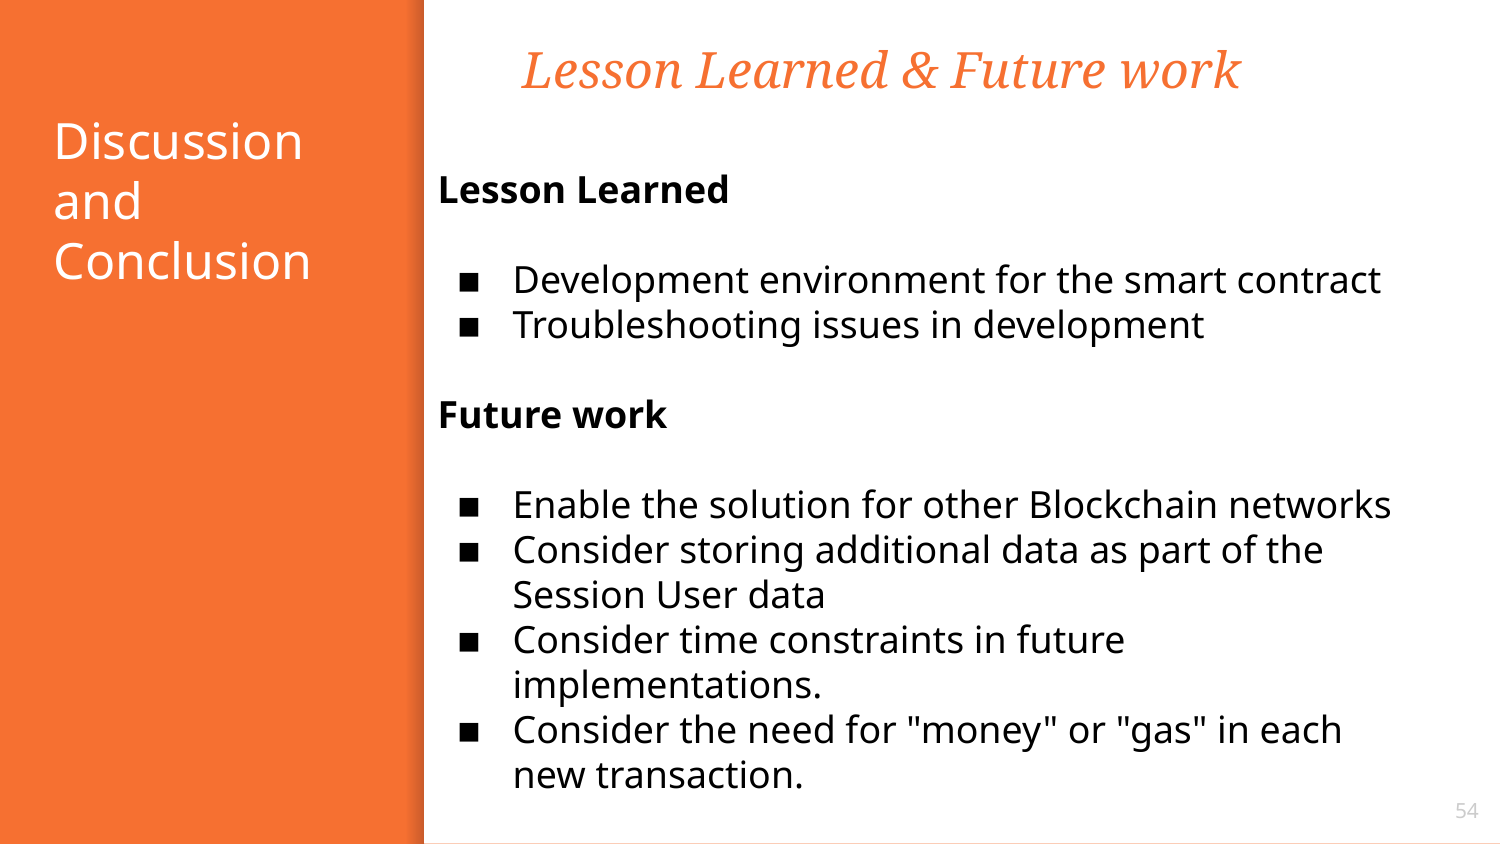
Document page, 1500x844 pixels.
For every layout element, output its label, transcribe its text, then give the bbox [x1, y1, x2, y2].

title Discussion and Conclusion [38, 94, 375, 748]
list Lesson Learned & Future work [506, 15, 1425, 150]
list Lesson Learned Development environment for the smart contract Troubleshooting issues in development Future work Enable the solution for other Blockchain networks Consider storing additional data as part of the Session User data Consider time constraints in future implementations. Consider the need for "money" or "gas" in each new transaction. [422, 150, 1426, 570]
slide_number ‹#› [1403, 779, 1494, 844]
